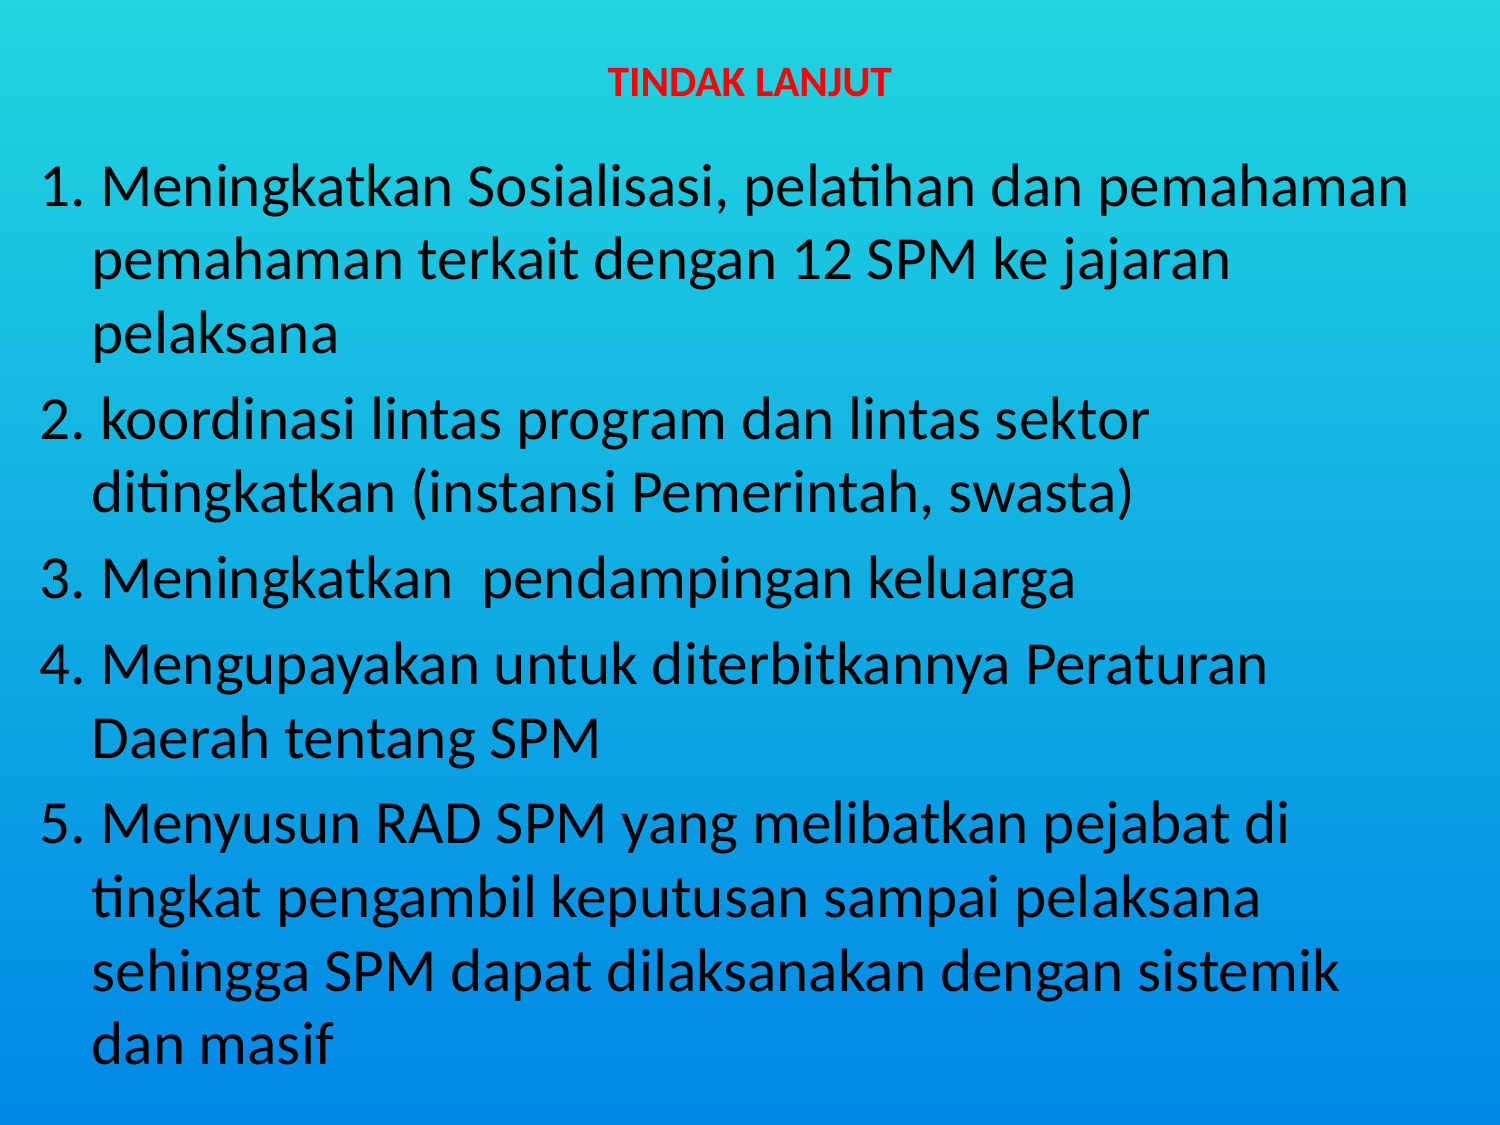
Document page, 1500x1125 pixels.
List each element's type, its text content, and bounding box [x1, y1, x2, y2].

list 1. Meningkatkan Sosialisasi, pelatihan dan pemahaman pemahaman terkait dengan 12 SPM ke jajaran pelaksana 2. koordinasi lintas program dan lintas sektor ditingkatkan (instansi Pemerintah, swasta) 3. Meningkatkan pendampingan keluarga 4. Mengupayakan untuk diterbitkannya Peraturan Daerah tentang SPM 5. Menyusun RAD SPM yang melibatkan pejabat di tingkat pengambil keputusan sampai pelaksana sehingga SPM dapat dilaksanakan dengan sistemik dan masif [24, 137, 1463, 1088]
title TINDAK LANJUT [75, 45, 1425, 113]
